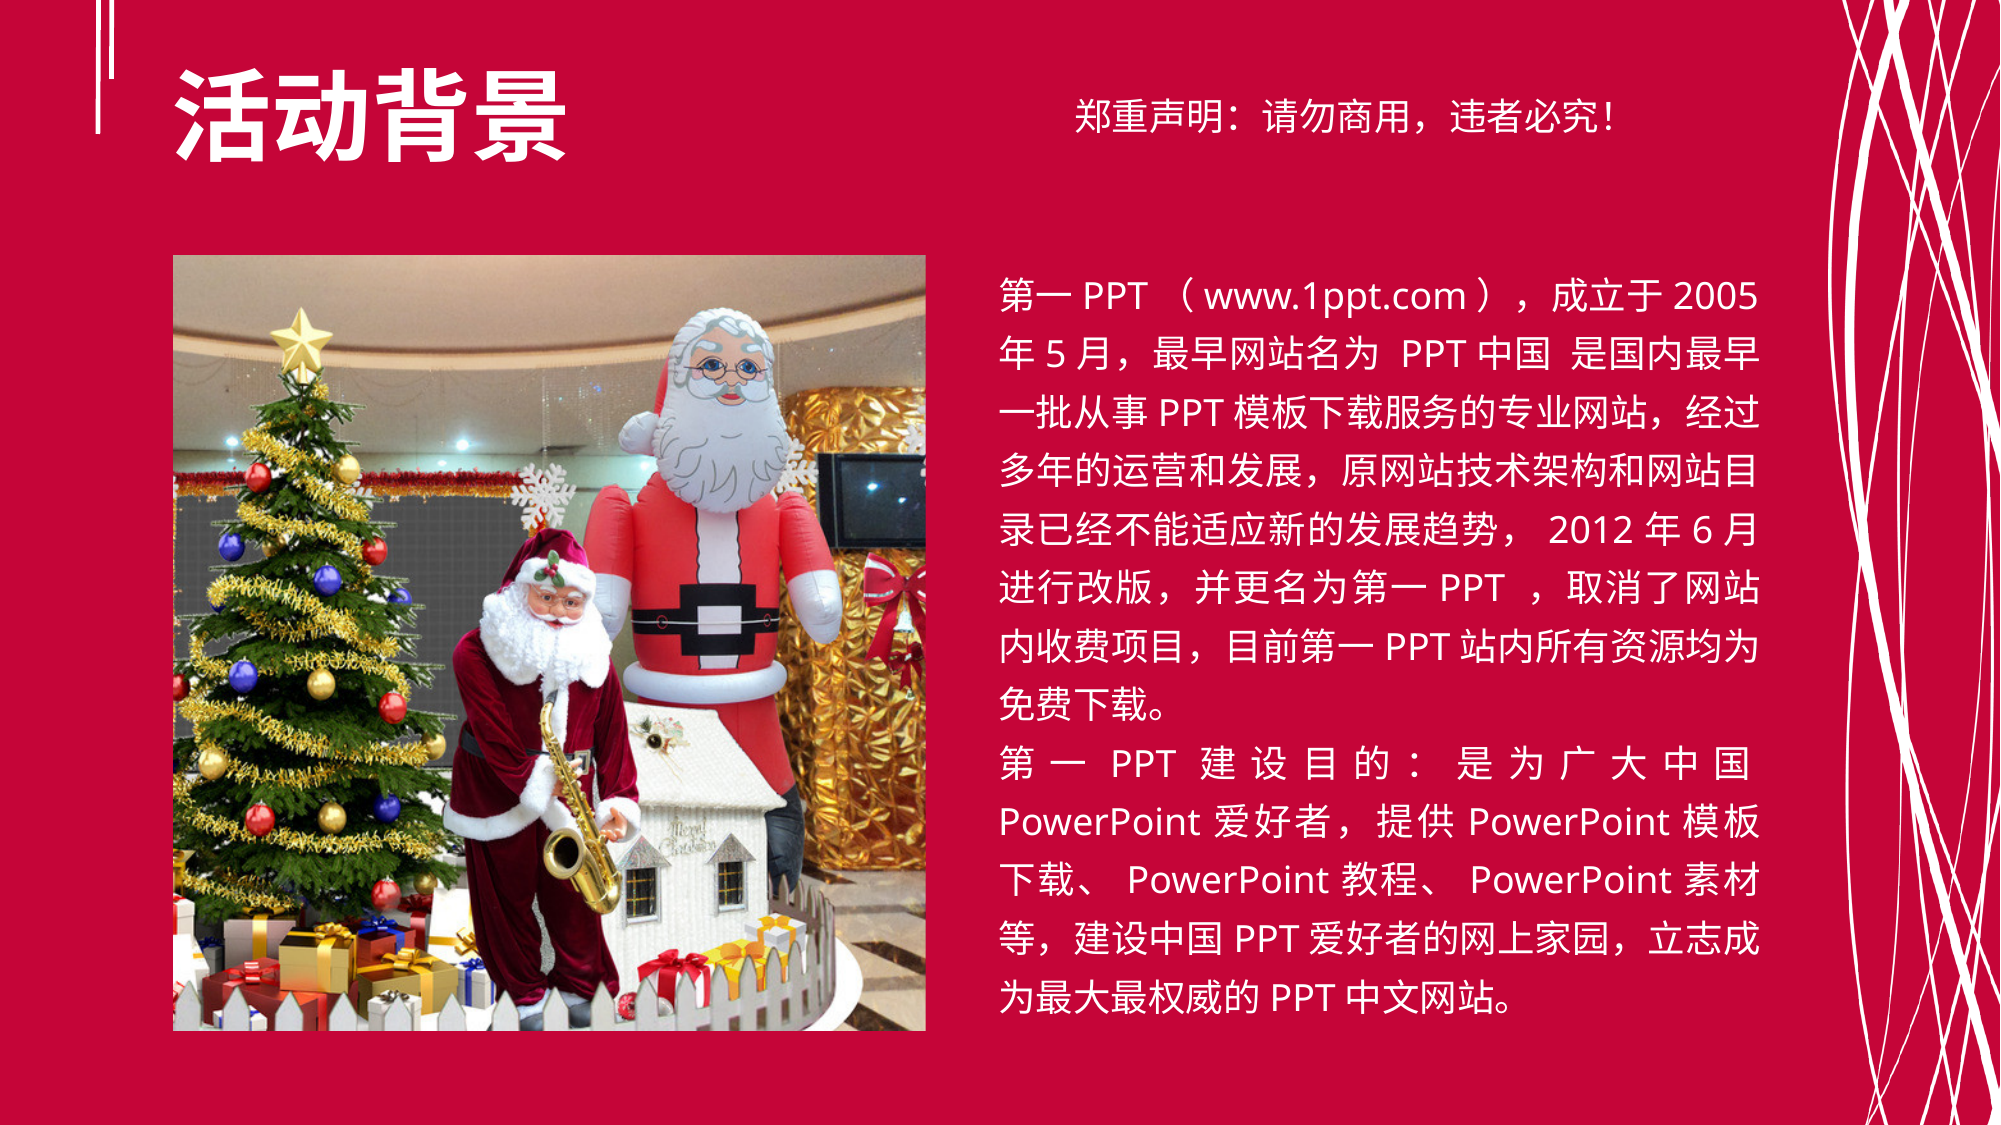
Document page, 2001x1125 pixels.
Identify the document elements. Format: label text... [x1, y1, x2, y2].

title 活动背景 [156, 58, 602, 170]
picture [172, 255, 926, 1032]
picture [1828, 0, 2000, 1125]
text_box 第一PPT（www.1ppt.com），成立于2005年5月，最早网站名为 PPT中国 是国内最早一批从事PPT模板下载服务的专业网站，经过多年的运营和发展，原网站技术架构和网站目录已经不能适应新的发展趋势，2012年6月进行改版，并更名为第一PPT ，取消了网站内收费项目，目前第一PPT站内所有资源均为免费下载。 第一PPT建设目的：是为广大中国PowerPoint爱好者，提供PowerPoint模板下载、PowerPoint教程、PowerPoint素材等，建设中国PPT爱好者的网上家园，立志成为最大最权威的PPT中文网站。 [983, 251, 1776, 1026]
